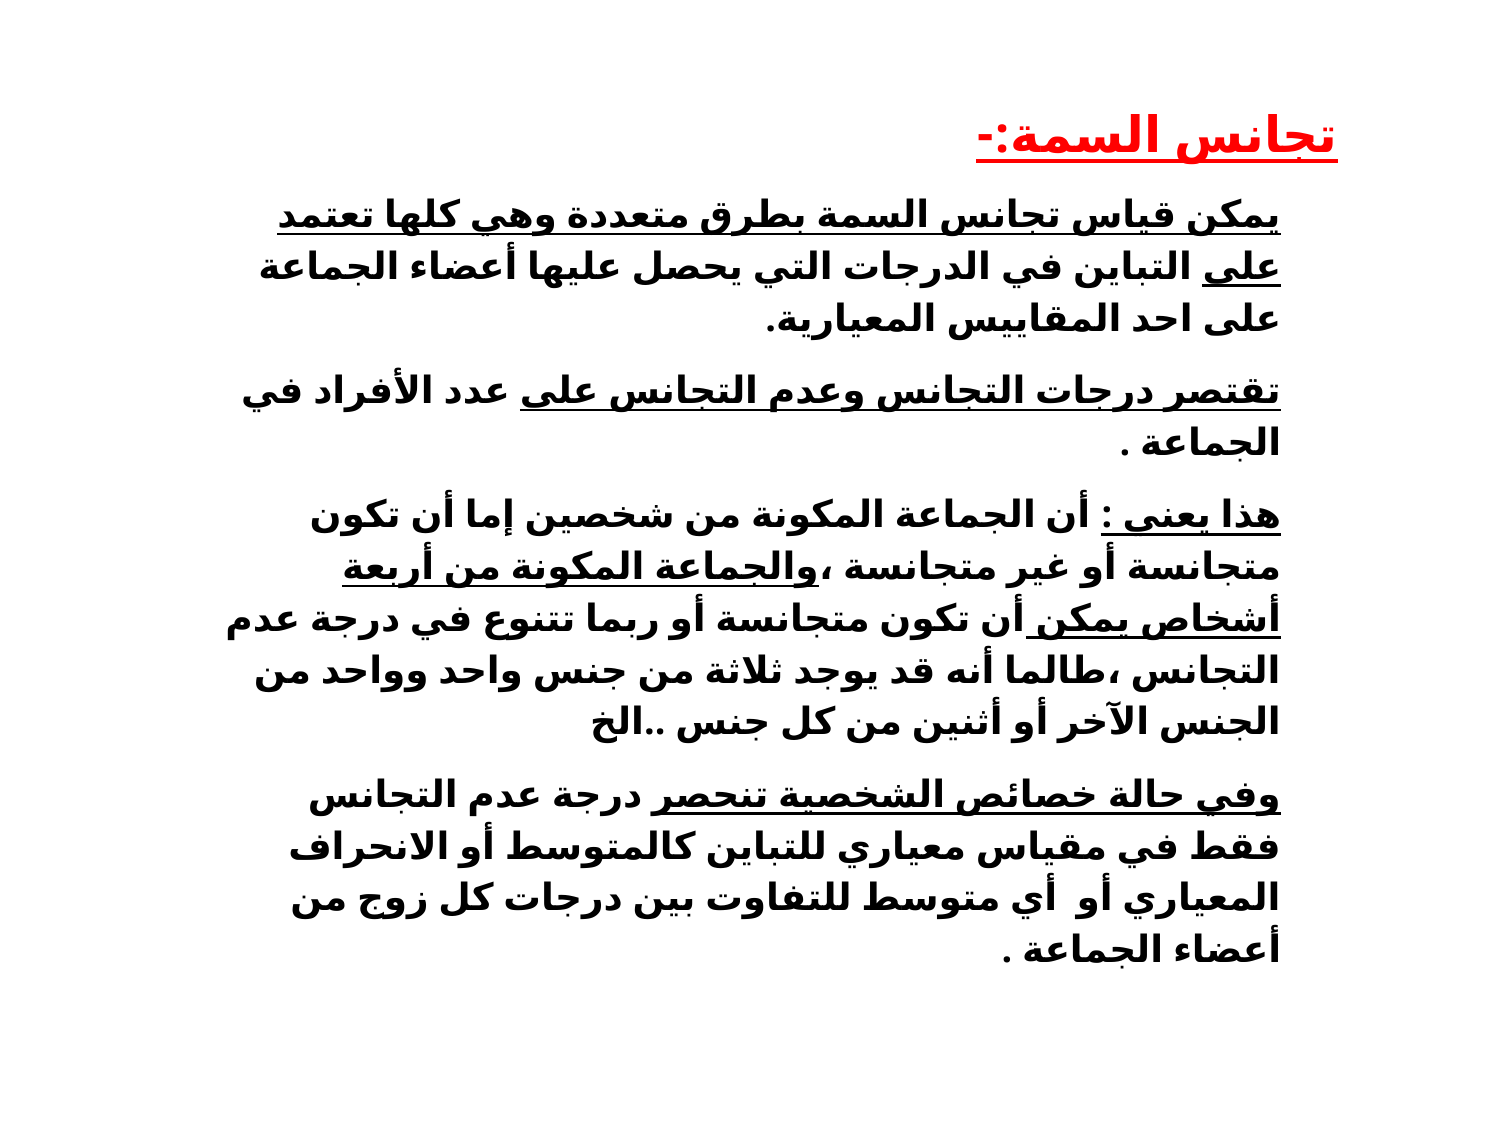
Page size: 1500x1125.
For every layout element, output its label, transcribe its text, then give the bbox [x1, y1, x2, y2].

text_box تجانس السمة:- يمكن قياس تجانس السمة بطرق متعددة وهي كلها تعتمد على التباين في الدرجات التي يحصل عليها أعضاء الجماعة على احد المقاييس المعيارية. تقتصر درجات التجانس وعدم التجانس على عدد الأفراد في الجماعة . هذا يعني : أن الجماعة المكونة من شخصين إما أن تكون متجانسة أو غير متجانسة ،والجماعة المكونة من أربعة أشخاص يمكن أن تكون متجانسة أو ربما تتنوع في درجة عدم التجانس ،طالما أنه قد يوجد ثلاثة من جنس واحد وواحد من الجنس الآخر أو أثنين من كل جنس ..الخ وفي حالة خصائص الشخصية تنحصر درجة عدم التجانس فقط في مقياس معياري للتباين كالمتوسط أو الانحراف المعياري أو أي متوسط للتفاوت بين درجات كل زوج من أعضاء الجماعة . [194, 86, 1353, 978]
